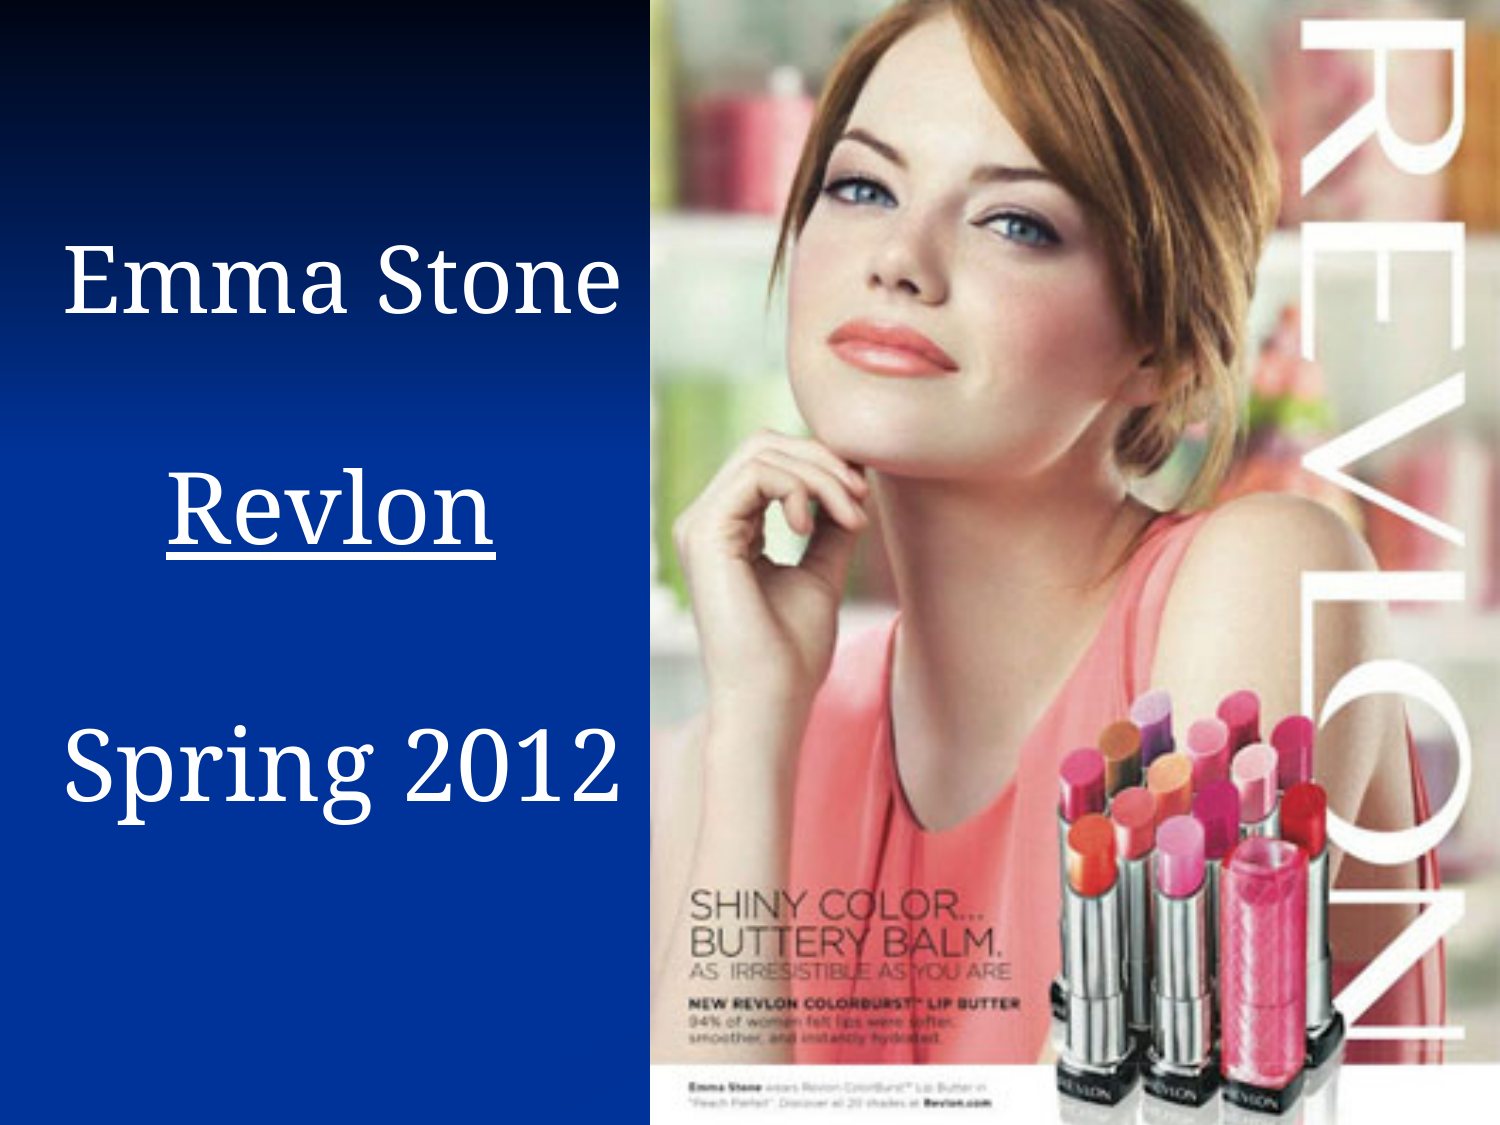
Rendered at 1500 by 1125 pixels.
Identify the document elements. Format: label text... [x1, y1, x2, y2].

text_box Emma Stone Revlon Spring 2012 [0, 212, 644, 829]
picture [649, 0, 1500, 1125]
